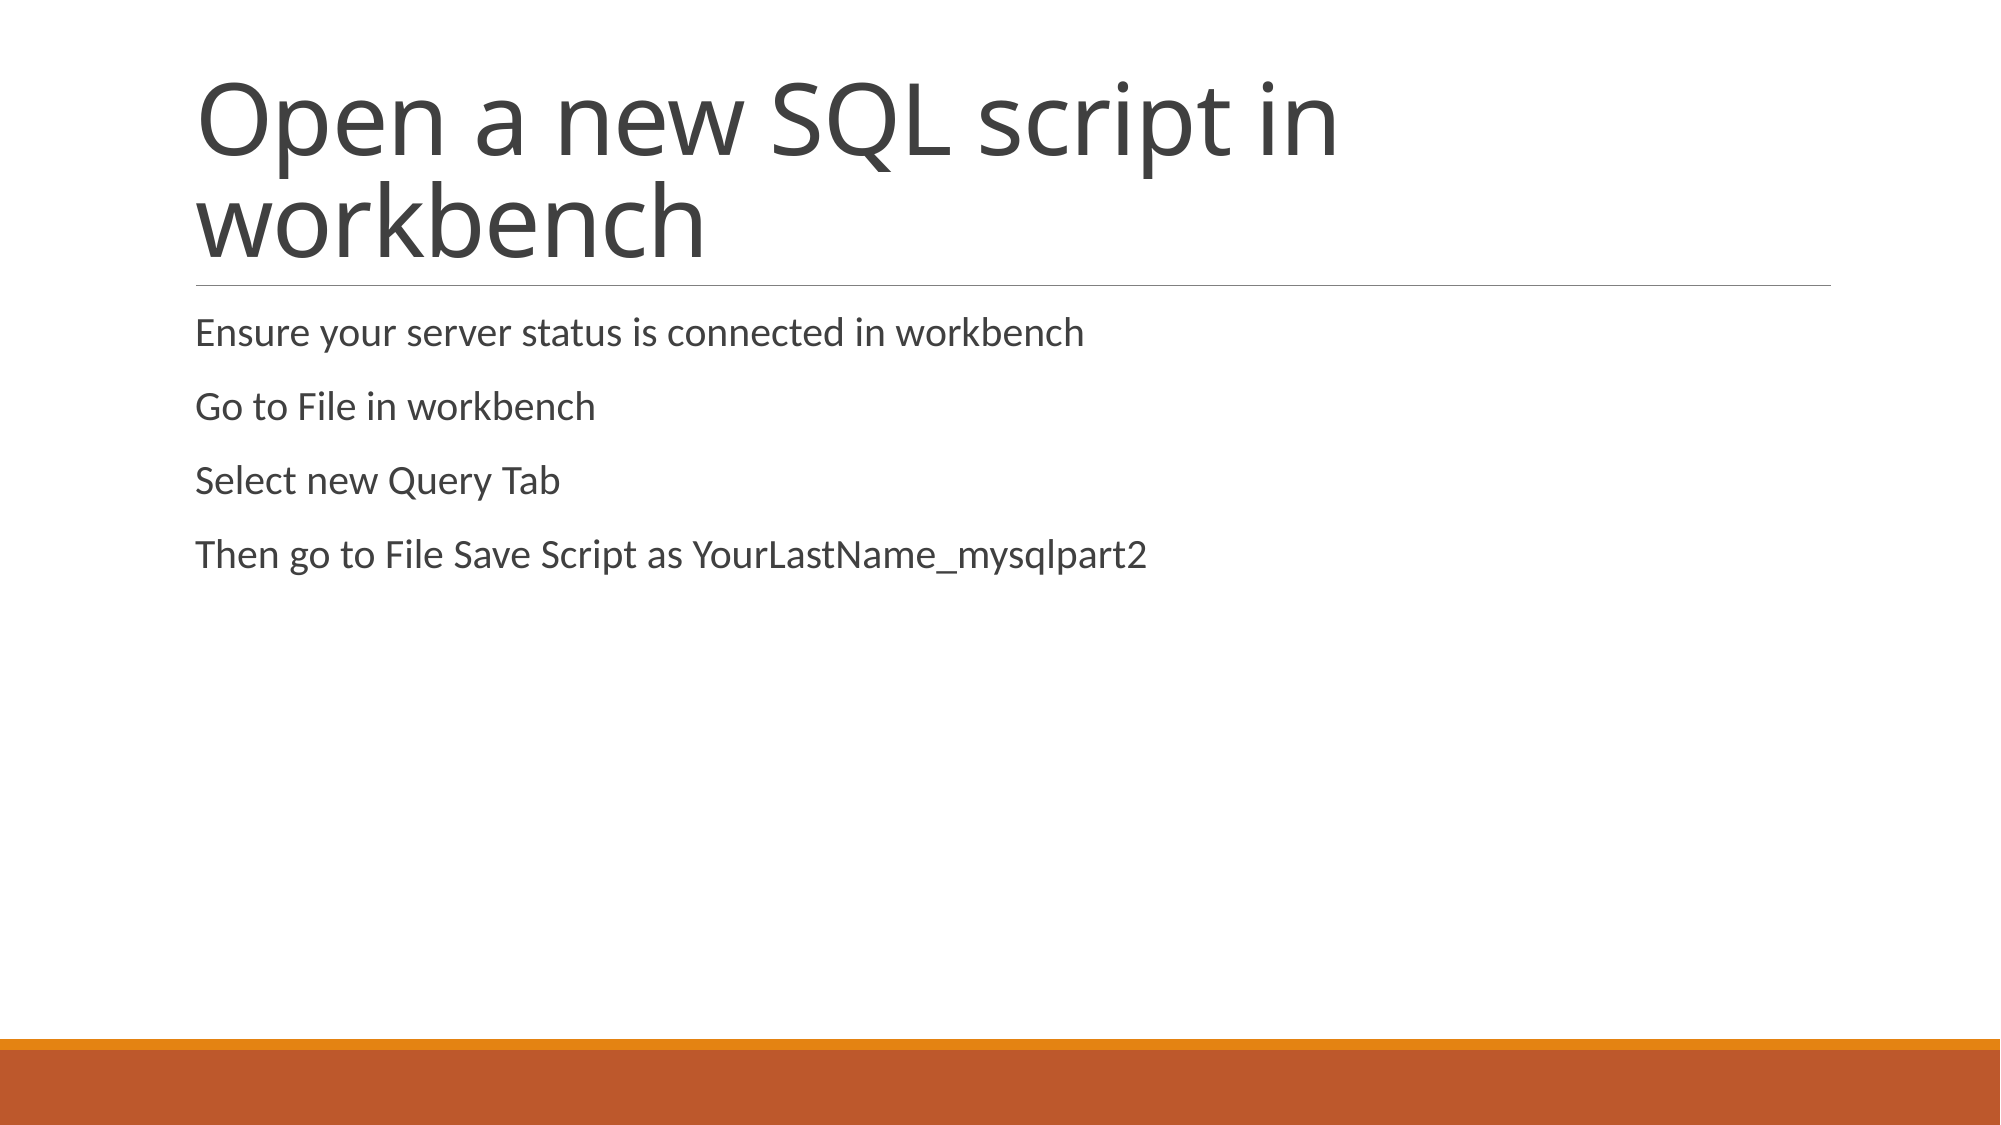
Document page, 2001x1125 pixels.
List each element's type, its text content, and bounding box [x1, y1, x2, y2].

title Open a new SQL script in workbench [180, 47, 1830, 285]
list Ensure your server status is connected in workbench Go to File in workbench Select new Query Tab Then go to File Save Script as YourLastName_mysqlpart2 [180, 302, 1830, 963]
